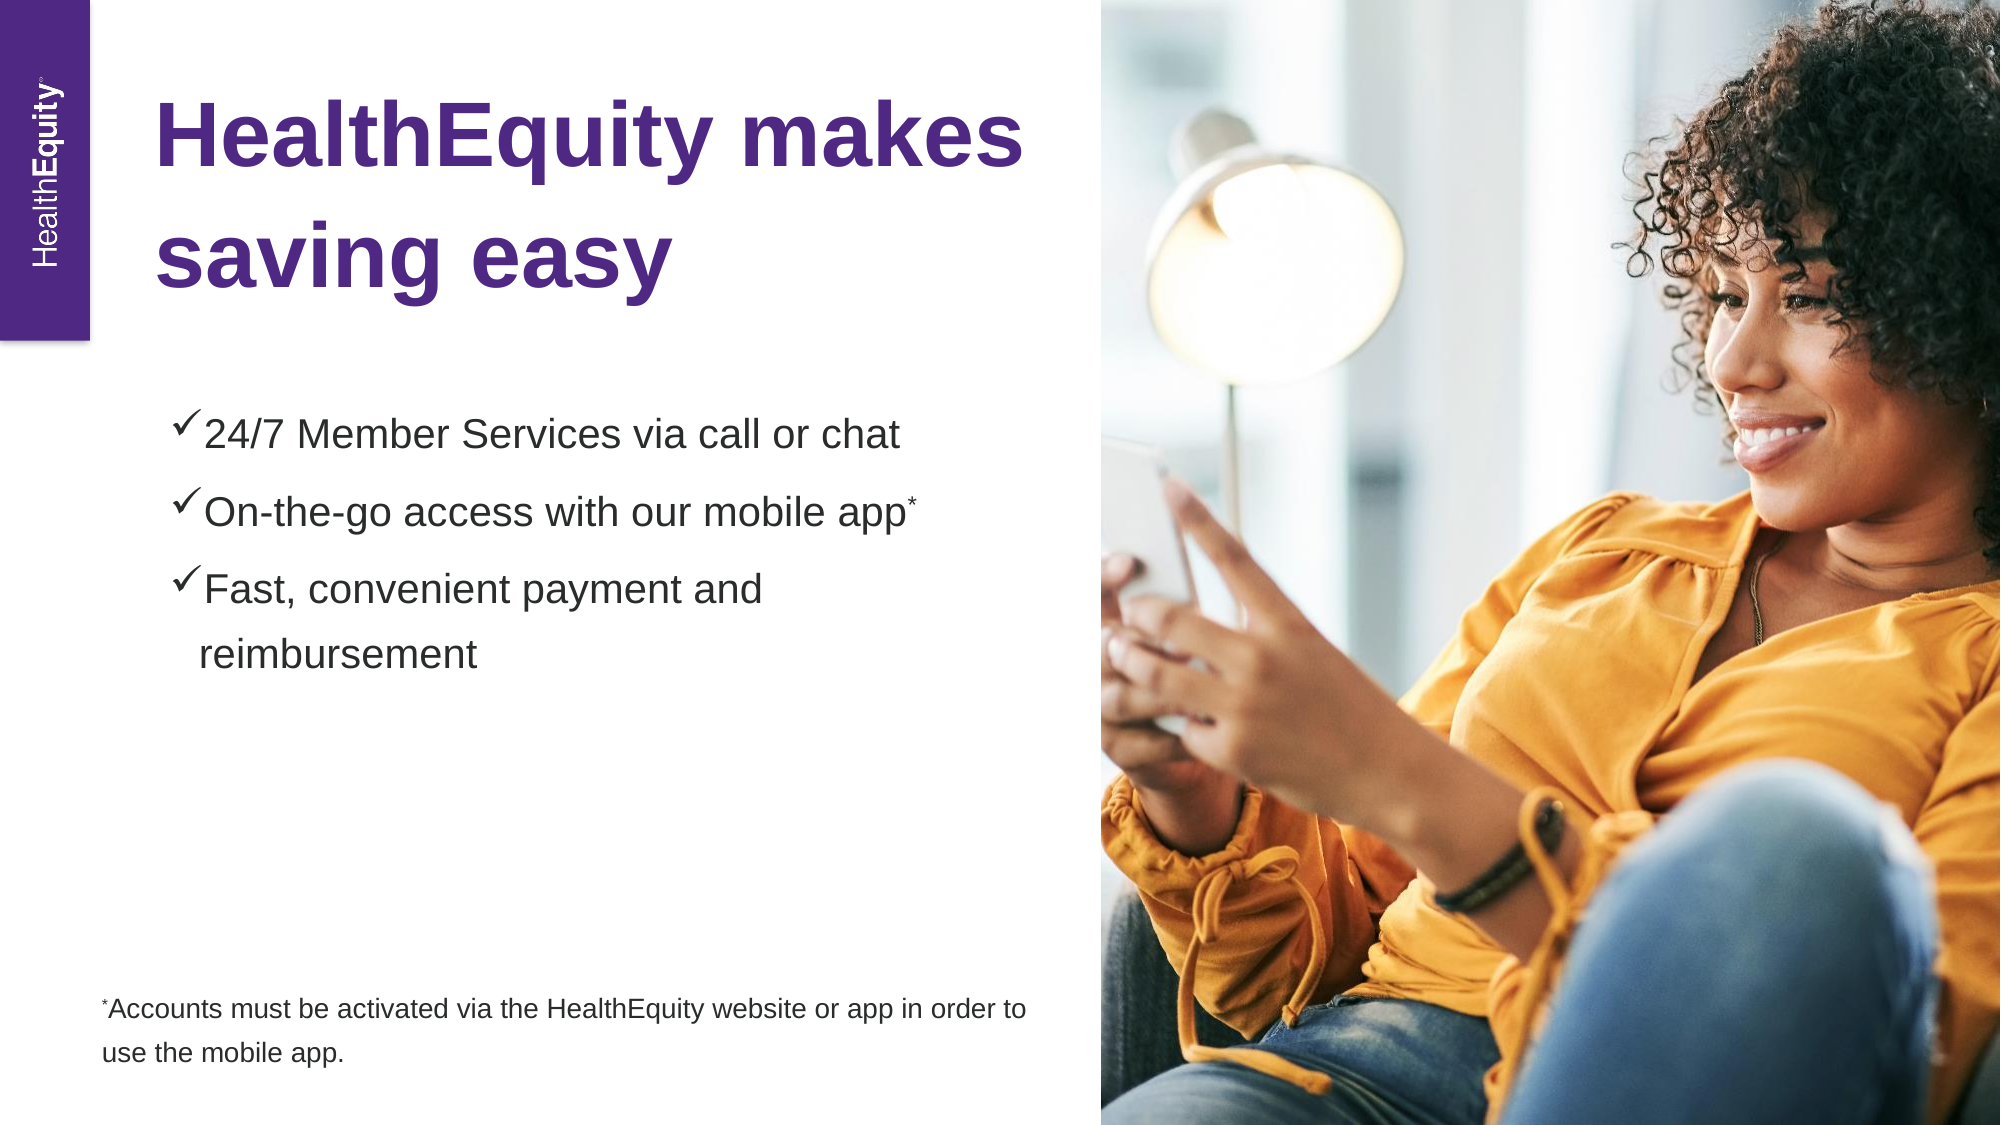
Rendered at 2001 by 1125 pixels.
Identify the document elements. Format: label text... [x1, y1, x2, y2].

text_box *Accounts must be activated via the HealthEquity website or app in order to use the mobile app. [101, 981, 1049, 1068]
title HealthEquity makes saving easy [154, 64, 1096, 299]
text_box 24/7 Member Services via call or chat On-the-go access with our mobile app* Fast, convenient payment and reimbursement [154, 384, 1049, 896]
picture [33, 78, 64, 266]
picture [1101, 0, 2000, 1125]
